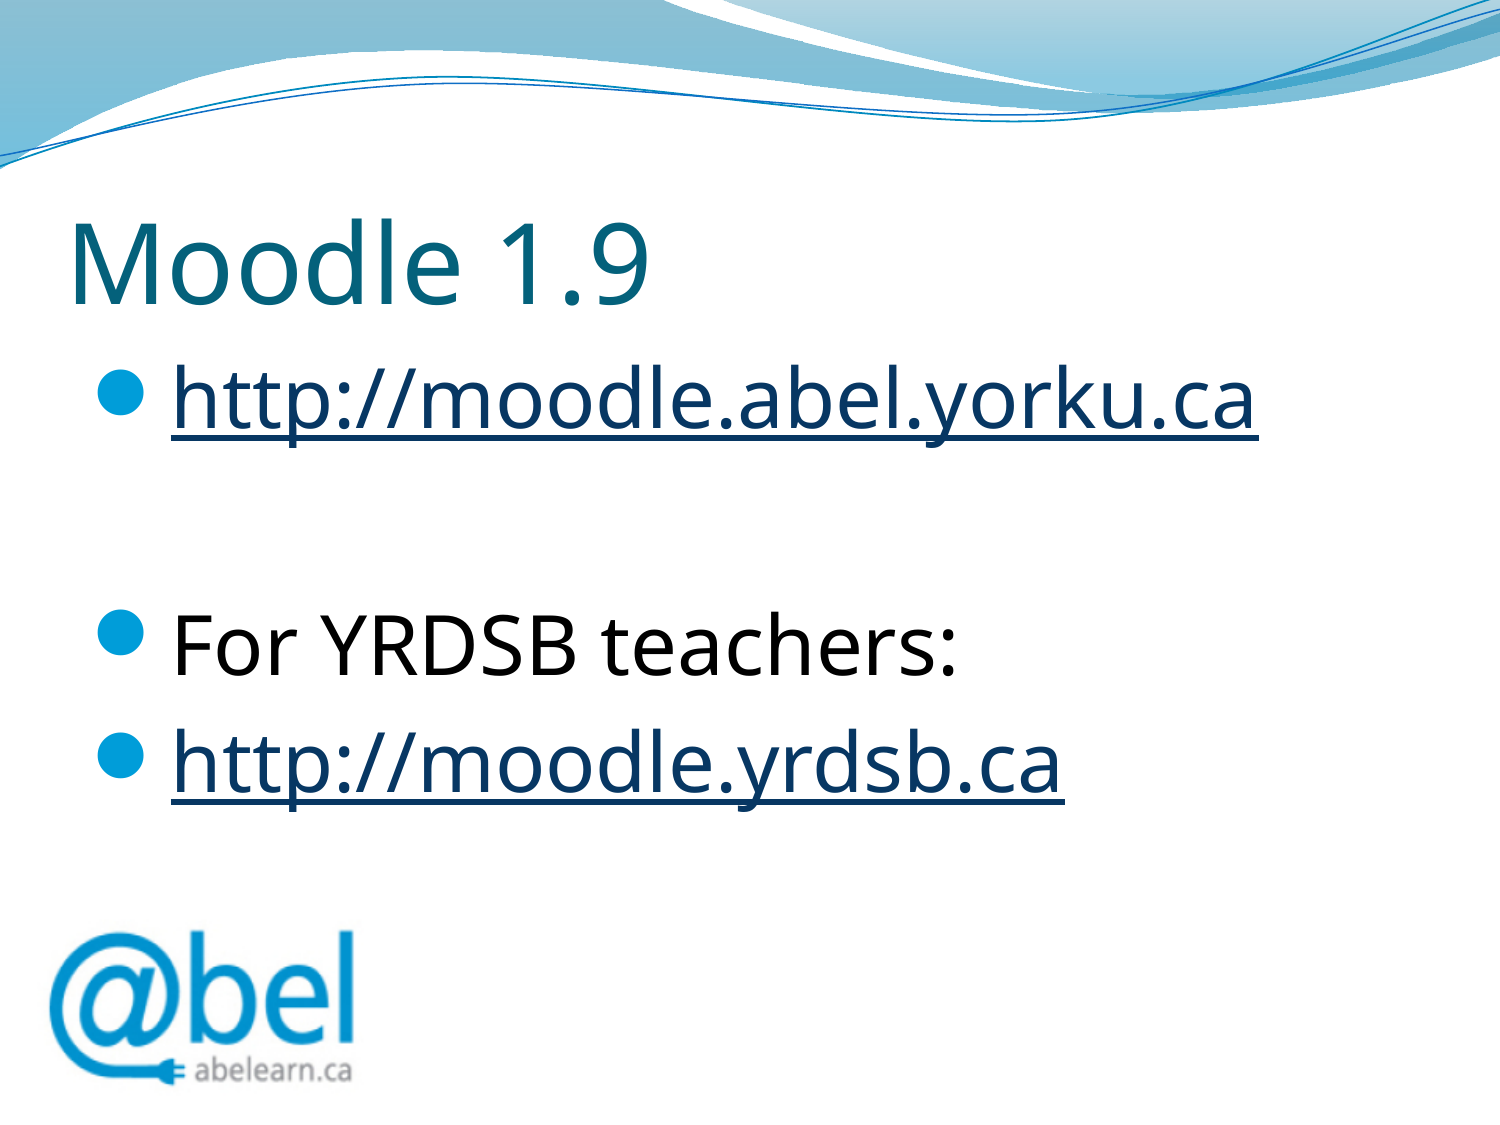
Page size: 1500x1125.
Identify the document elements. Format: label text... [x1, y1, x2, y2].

picture [0, 859, 407, 1125]
title Moodle 1.9 [64, 172, 1461, 327]
list http://moodle.abel.yorku.ca For YRDSB teachers: http://moodle.yrdsb.ca [76, 338, 1427, 938]
